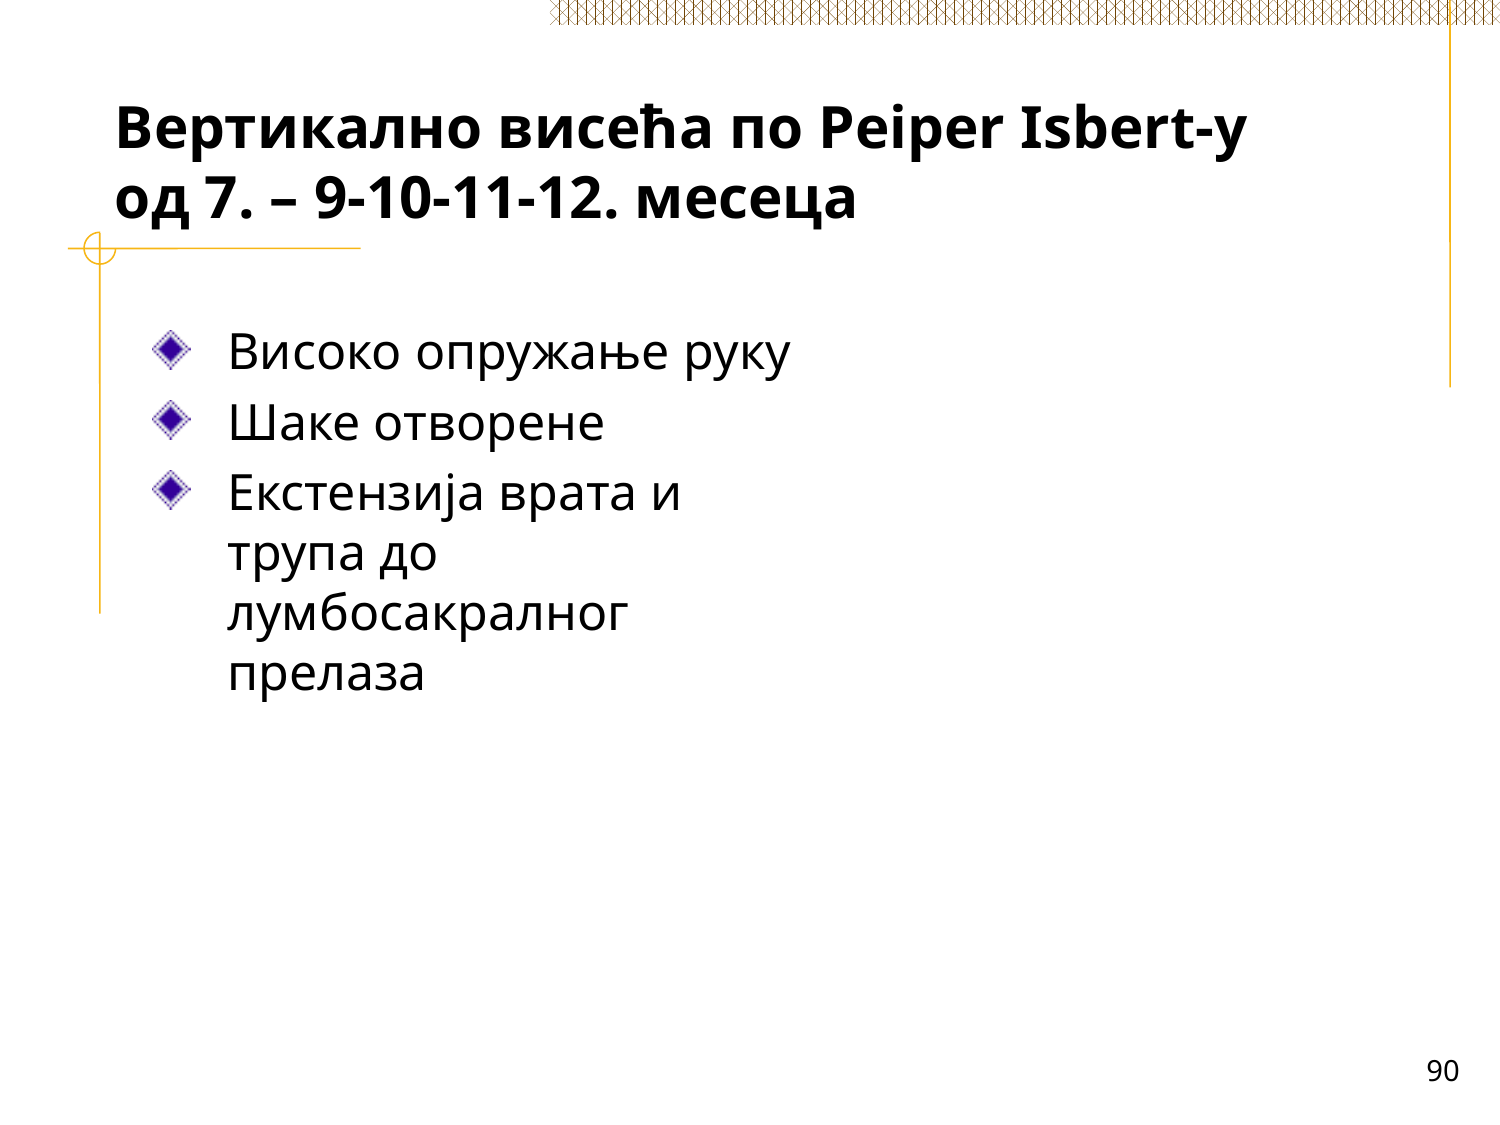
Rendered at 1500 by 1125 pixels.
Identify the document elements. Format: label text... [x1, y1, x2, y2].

list Високо опружање руку Шаке отворене Екстензија врата и трупа до лумбосакралног прелаза [137, 312, 851, 988]
picture [152, 470, 191, 510]
slide_number 90 [1162, 1025, 1475, 1100]
picture [152, 330, 191, 370]
title Вертикално висећа по Peiper Isbert-у од 7. – 9-10-11-12. месеца [99, 49, 1376, 238]
picture [152, 400, 191, 440]
